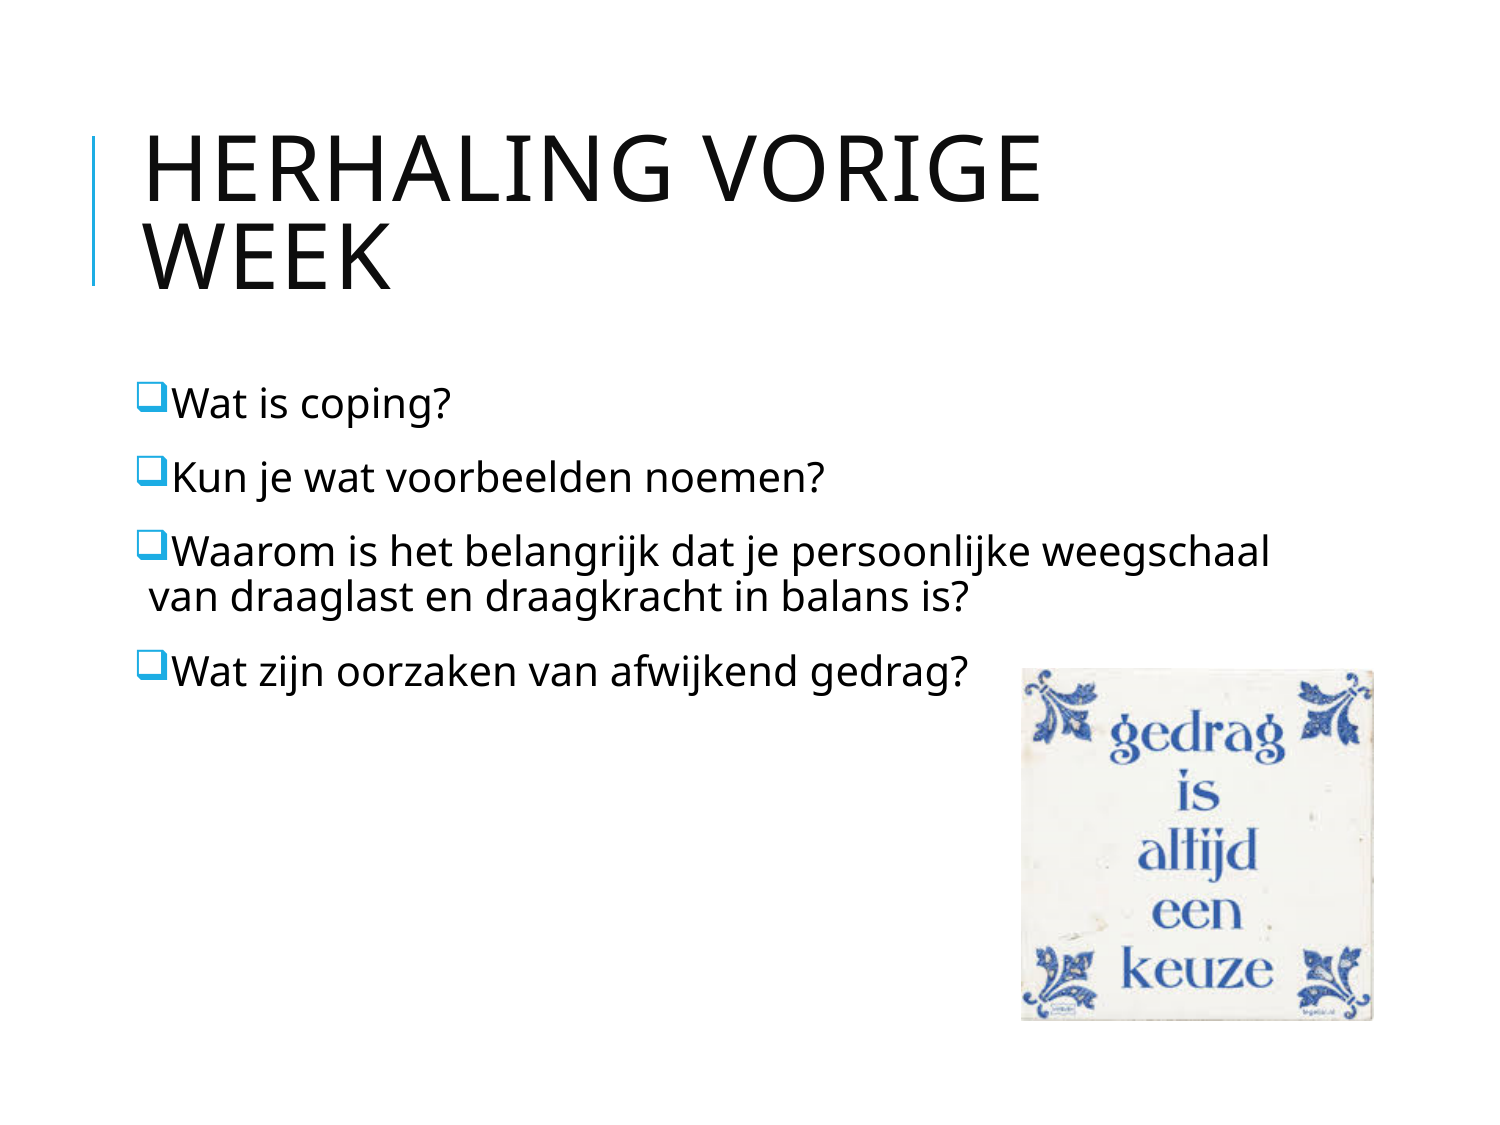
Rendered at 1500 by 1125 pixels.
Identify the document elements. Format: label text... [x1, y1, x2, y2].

title Herhaling vorige week [126, 96, 1322, 342]
list Wat is coping? Kun je wat voorbeelden noemen? Waarom is het belangrijk dat je persoonlijke weegschaal van draaglast en draagkracht in balans is? Wat zijn oorzaken van afwijkend gedrag? [126, 375, 1322, 1035]
picture [1021, 668, 1374, 1021]
